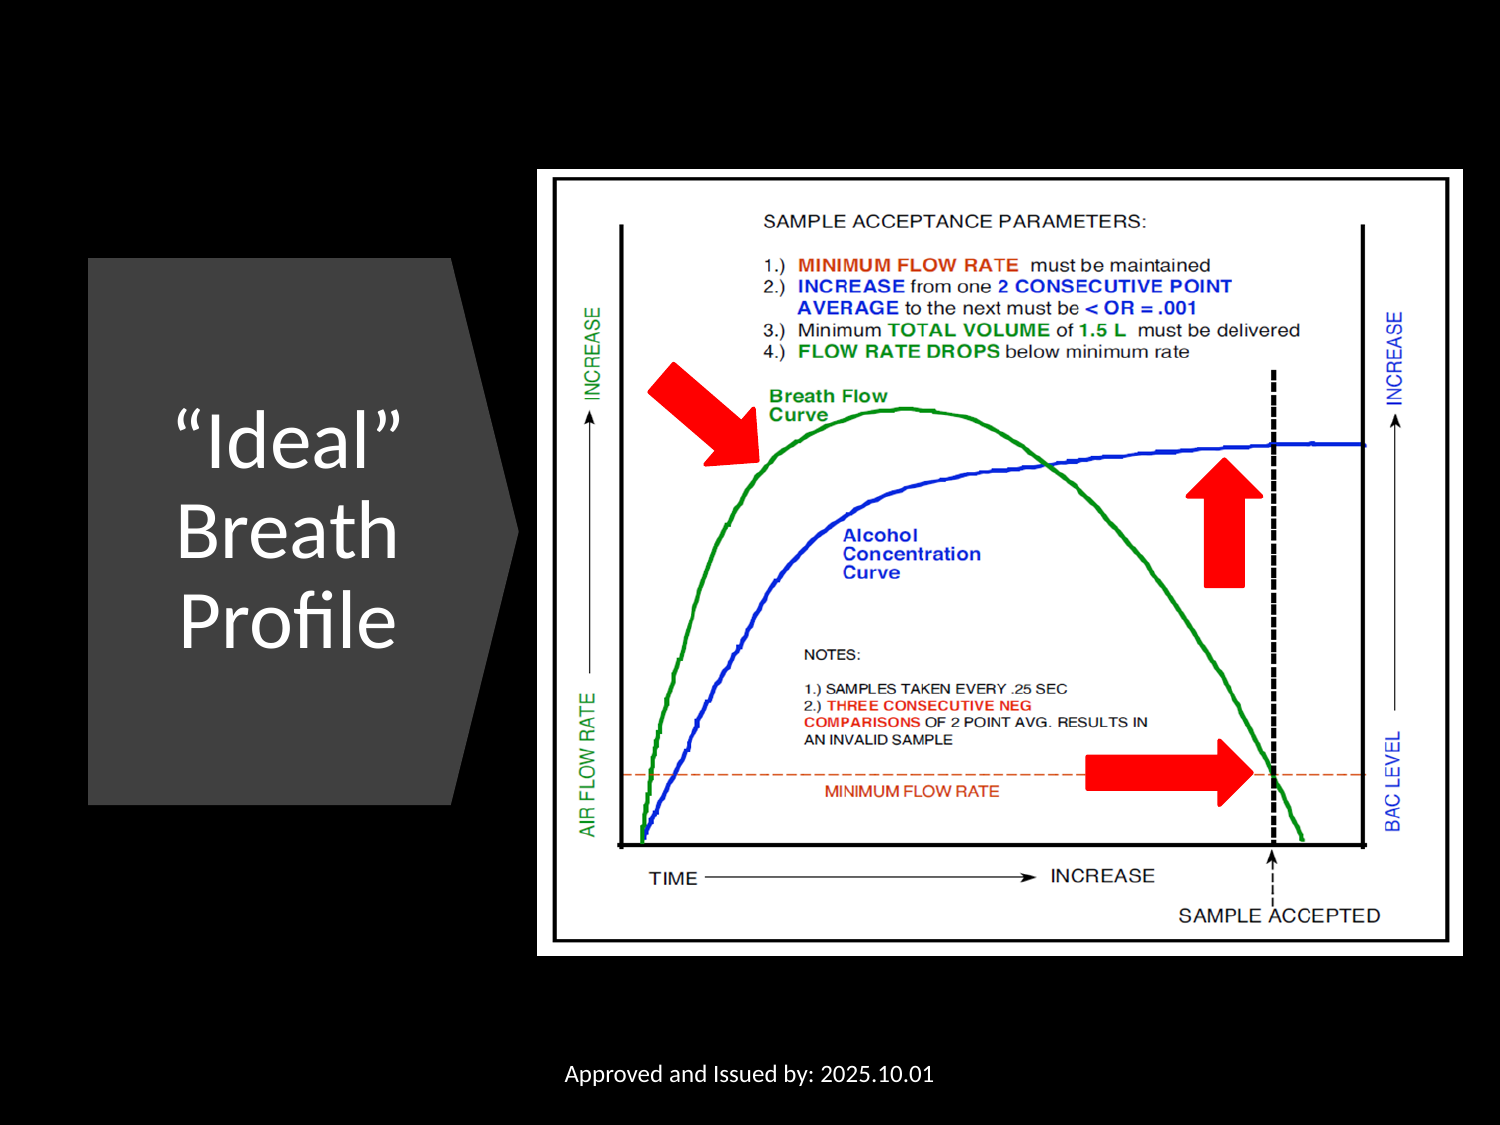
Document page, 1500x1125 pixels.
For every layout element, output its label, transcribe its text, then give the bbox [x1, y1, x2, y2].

title “Ideal” Breath Profile [126, 322, 450, 741]
picture [537, 168, 1463, 956]
footer Approved and Issued by: 2025.10.01 [512, 1042, 988, 1103]
text_box [86, 256, 521, 808]
